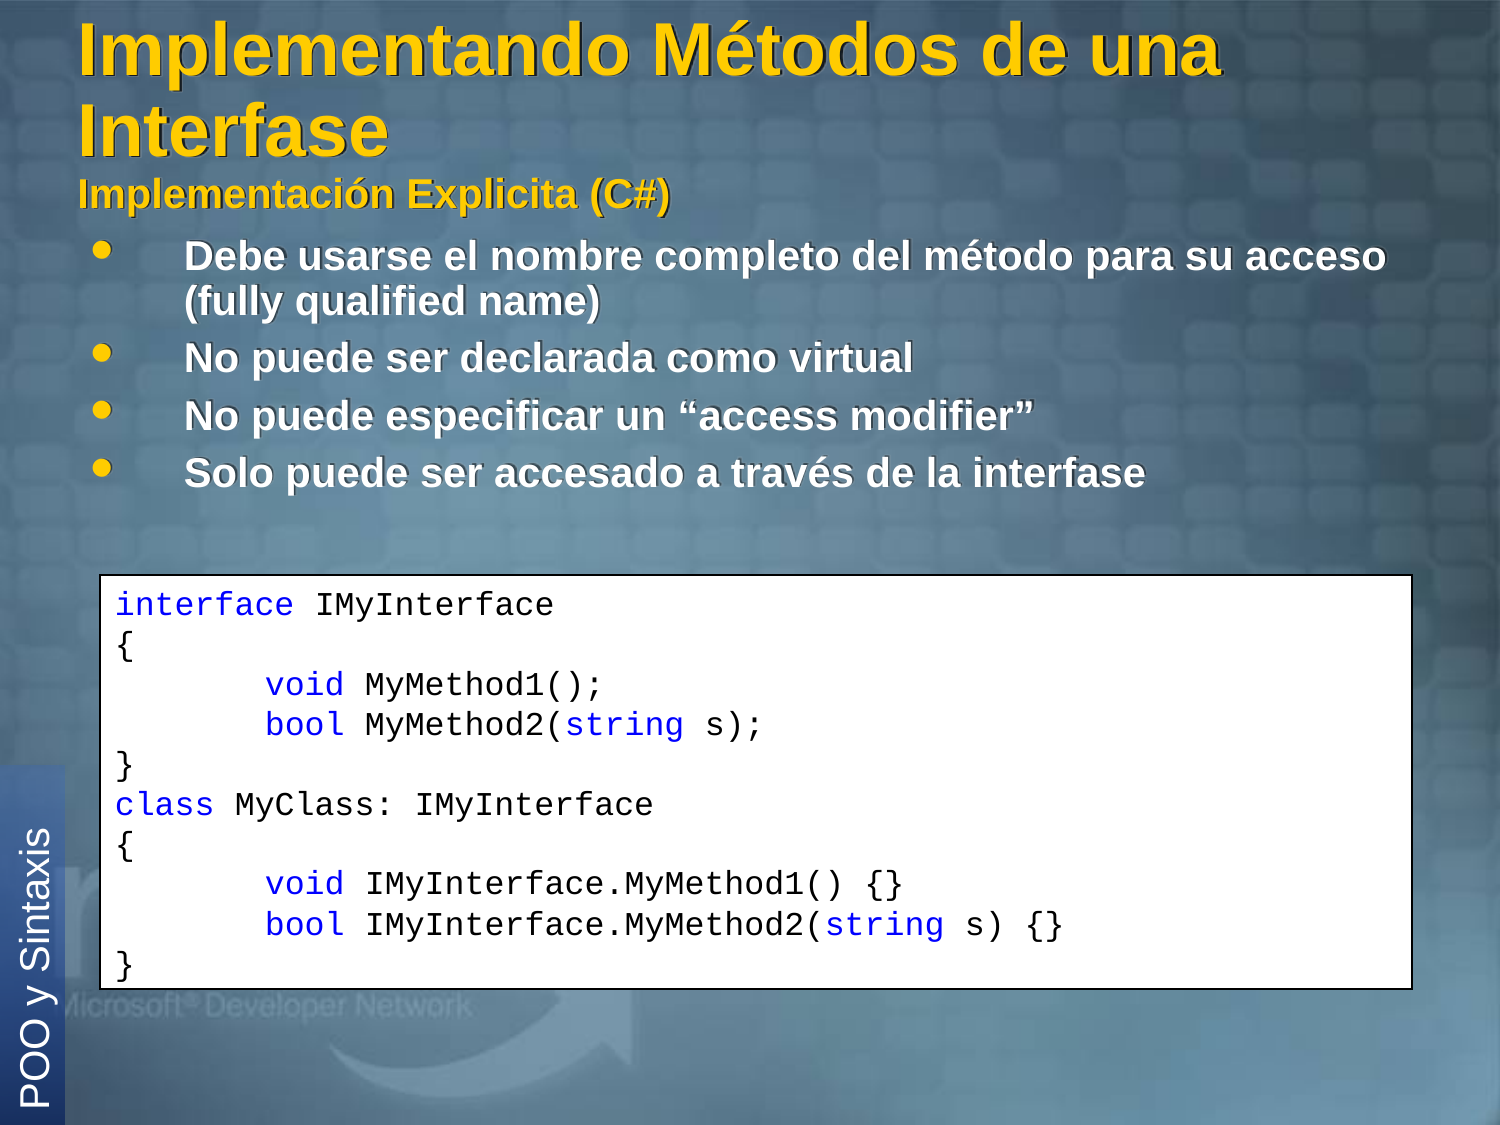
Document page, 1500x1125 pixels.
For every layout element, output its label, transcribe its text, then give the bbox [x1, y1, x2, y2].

text_box interface IMyInterface { void MyMethod1(); bool MyMethod2(string s); } class MyClass: IMyInterface { void IMyInterface.MyMethod1() {} bool IMyInterface.MyMethod2(string s) {} } [99, 574, 1413, 989]
text_box POO y Sintaxis [0, 765, 65, 1125]
list Debe usarse el nombre completo del método para su acceso (fully qualified name) No puede ser declarada como virtual No puede especificar un “access modifier” Solo puede ser accesado a través de la interfase [75, 228, 1425, 513]
title Implementando Métodos de una Interfase Implementación Explicita (C#) [62, 133, 1500, 225]
picture [0, 0, 1500, 1125]
